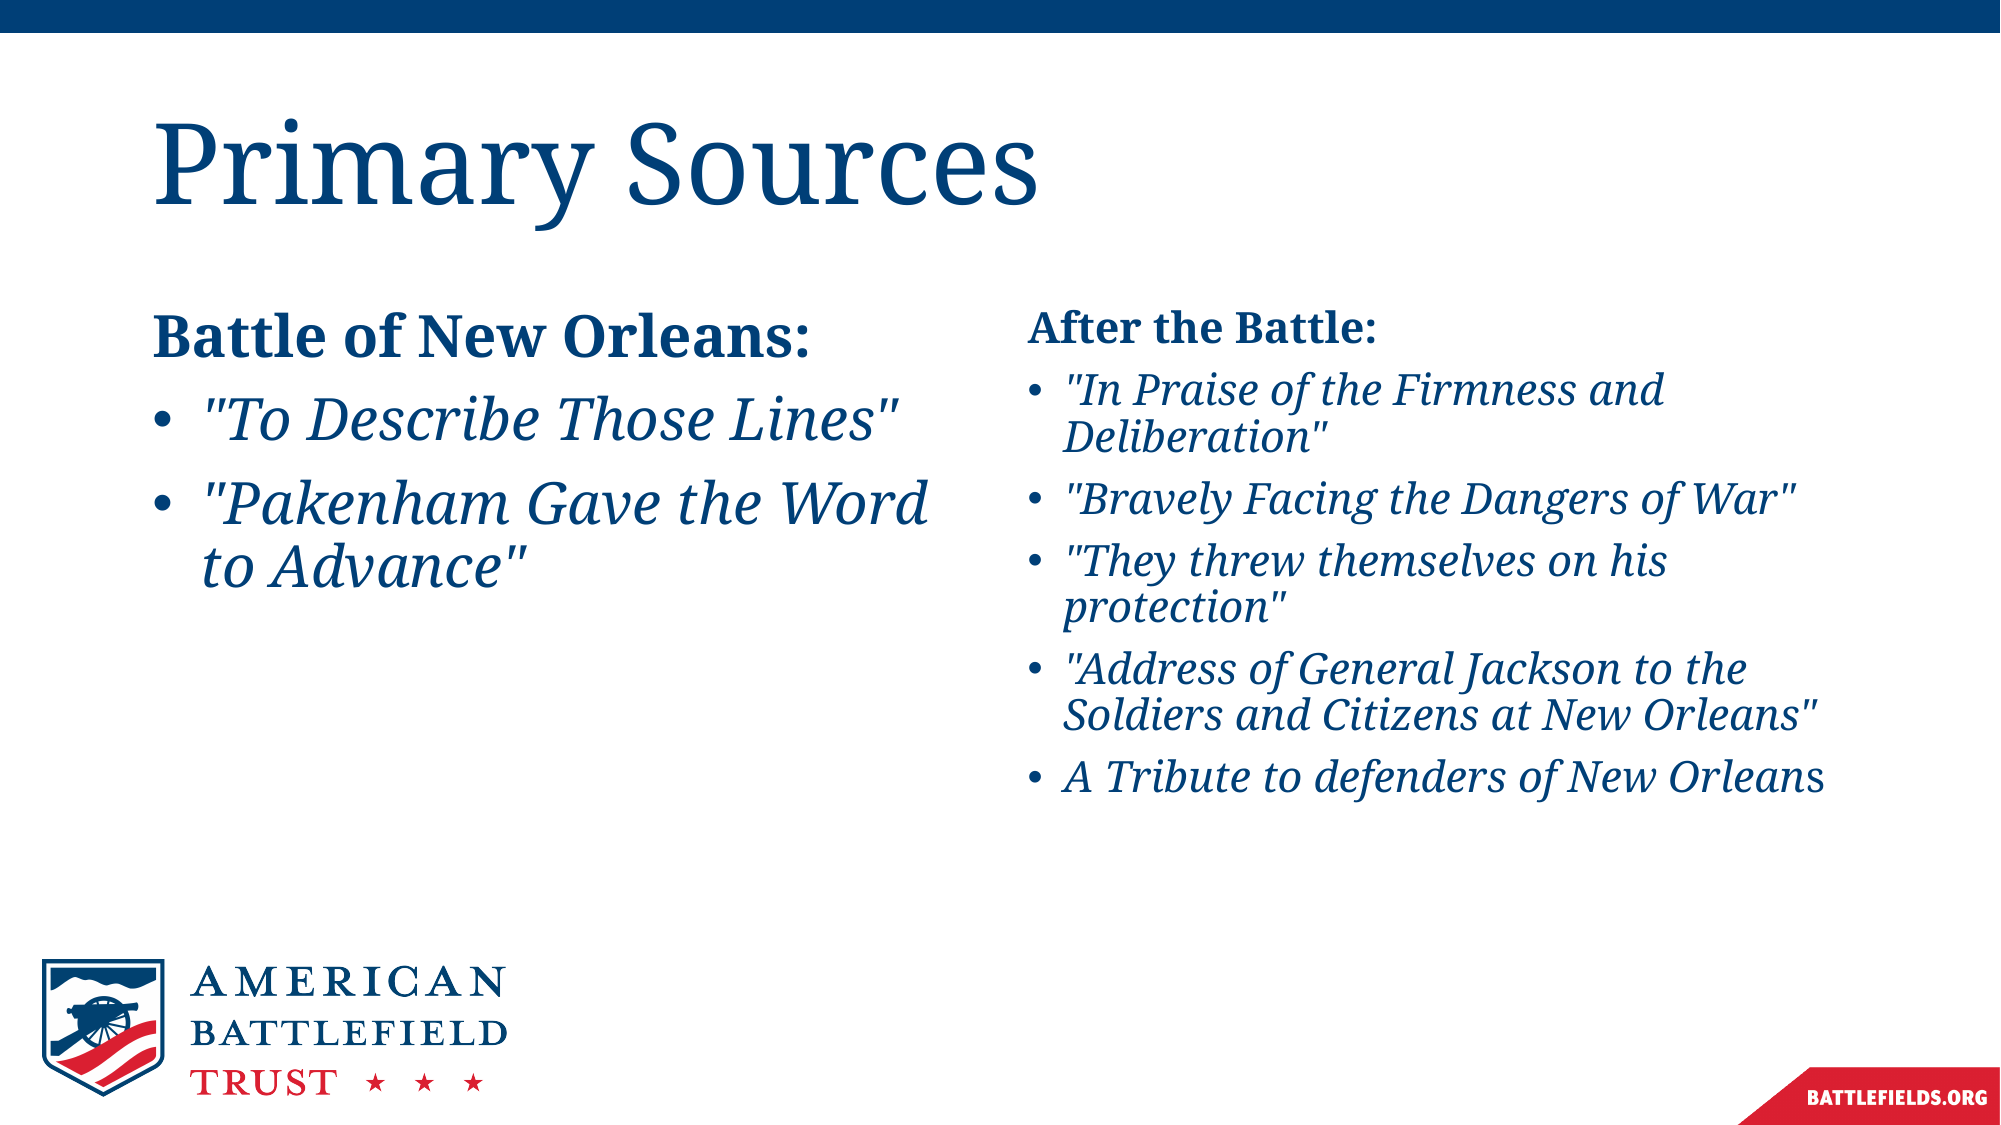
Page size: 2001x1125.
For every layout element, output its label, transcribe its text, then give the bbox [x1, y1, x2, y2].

picture [42, 959, 508, 1097]
list After the Battle: "In Praise of the Firmness and Deliberation" "Bravely Facing the Dangers of War" "They threw themselves on his protection" "Address of General Jackson to the Soldiers and Citizens at New Orleans" A Tribute to defenders of New Orleans [1012, 299, 1863, 932]
list Battle of New Orleans: "To Describe Those Lines" "Pakenham Gave the Word to Advance" [137, 299, 988, 932]
title Primary Sources [137, 59, 1863, 278]
picture [1737, 1067, 2000, 1125]
